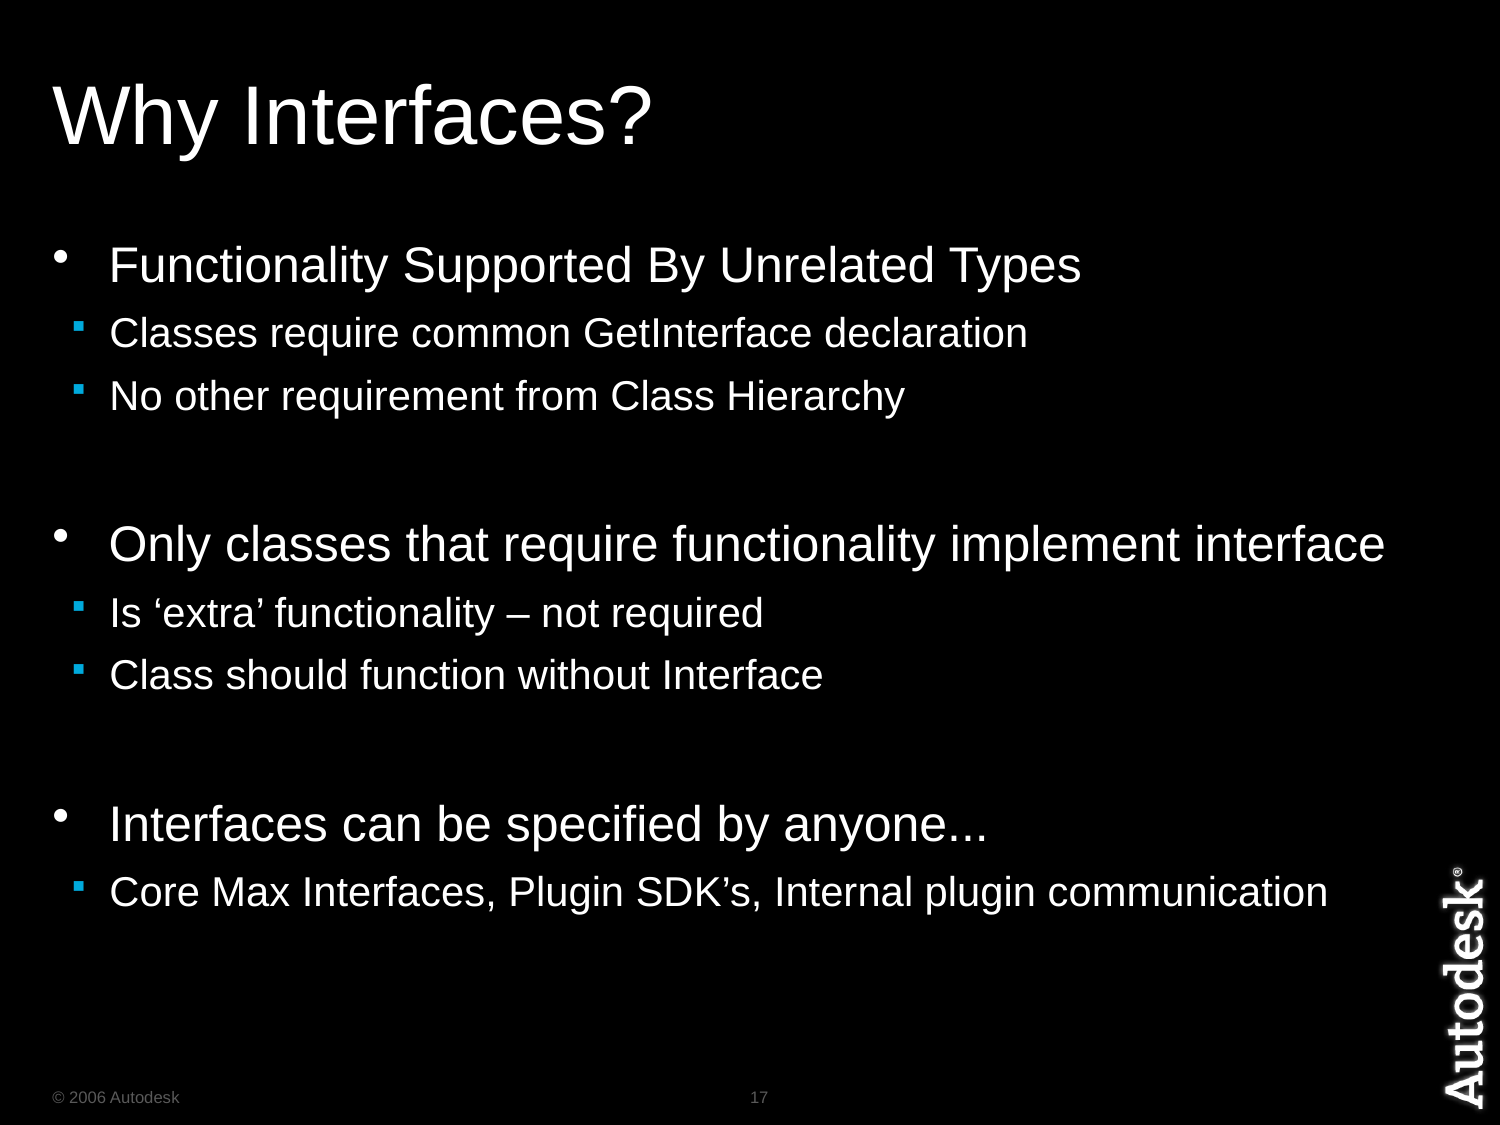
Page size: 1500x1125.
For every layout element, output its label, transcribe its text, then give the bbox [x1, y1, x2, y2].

picture [1402, 0, 1500, 1125]
title Why Interfaces? [52, 22, 1401, 211]
list Functionality Supported By Unrelated Types Classes require common GetInterface declaration No other requirement from Class Hierarchy Only classes that require functionality implement interface Is ‘extra’ functionality – not required Class should function without Interface Interfaces can be specified by anyone... Core Max Interfaces, Plugin SDK’s, Internal plugin communication [52, 231, 1401, 1073]
